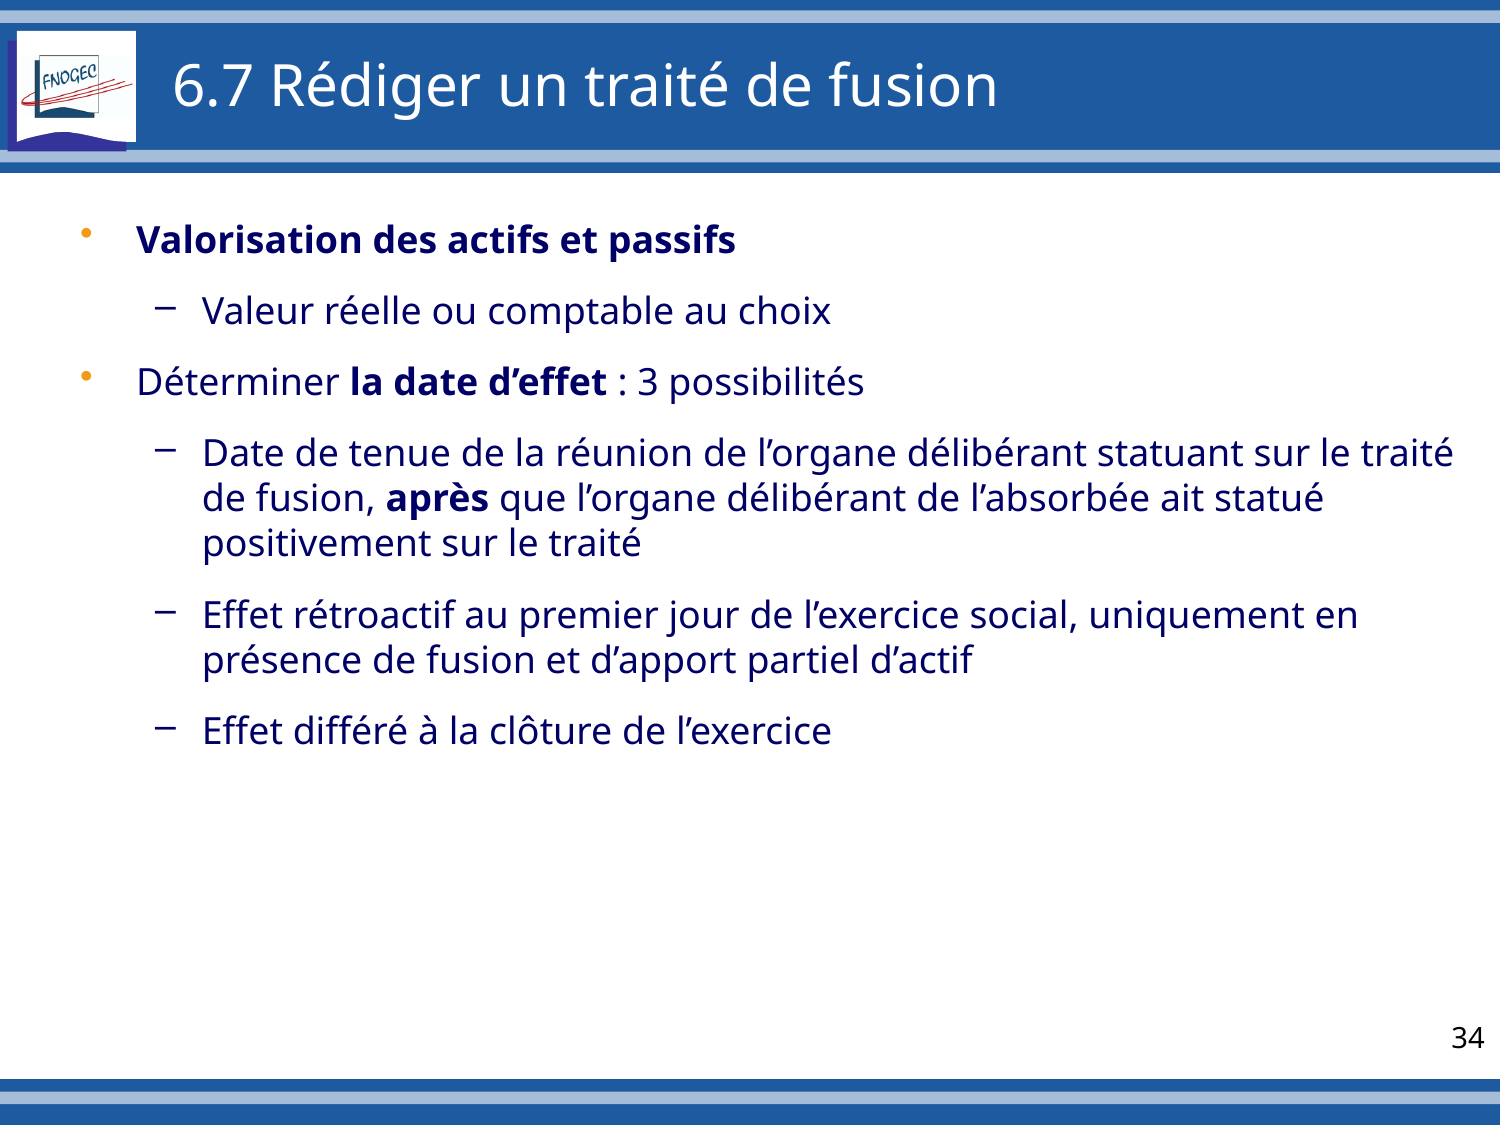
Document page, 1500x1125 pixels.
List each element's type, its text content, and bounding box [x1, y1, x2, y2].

slide_number 34 [1149, 1011, 1500, 1090]
list Valorisation des actifs et passifs Valeur réelle ou comptable au choix Déterminer la date d’effet : 3 possibilités Date de tenue de la réunion de l’organe délibérant statuant sur le traité de fusion, après que l’organe délibérant de l’absorbée ait statué positivement sur le traité Effet rétroactif au premier jour de l’exercice social, uniquement en présence de fusion et d’apport partiel d’actif Effet différé à la clôture de l’exercice [64, 207, 1471, 953]
picture [18, 51, 136, 123]
title 6.7 Rédiger un traité de fusion [157, 36, 1412, 130]
